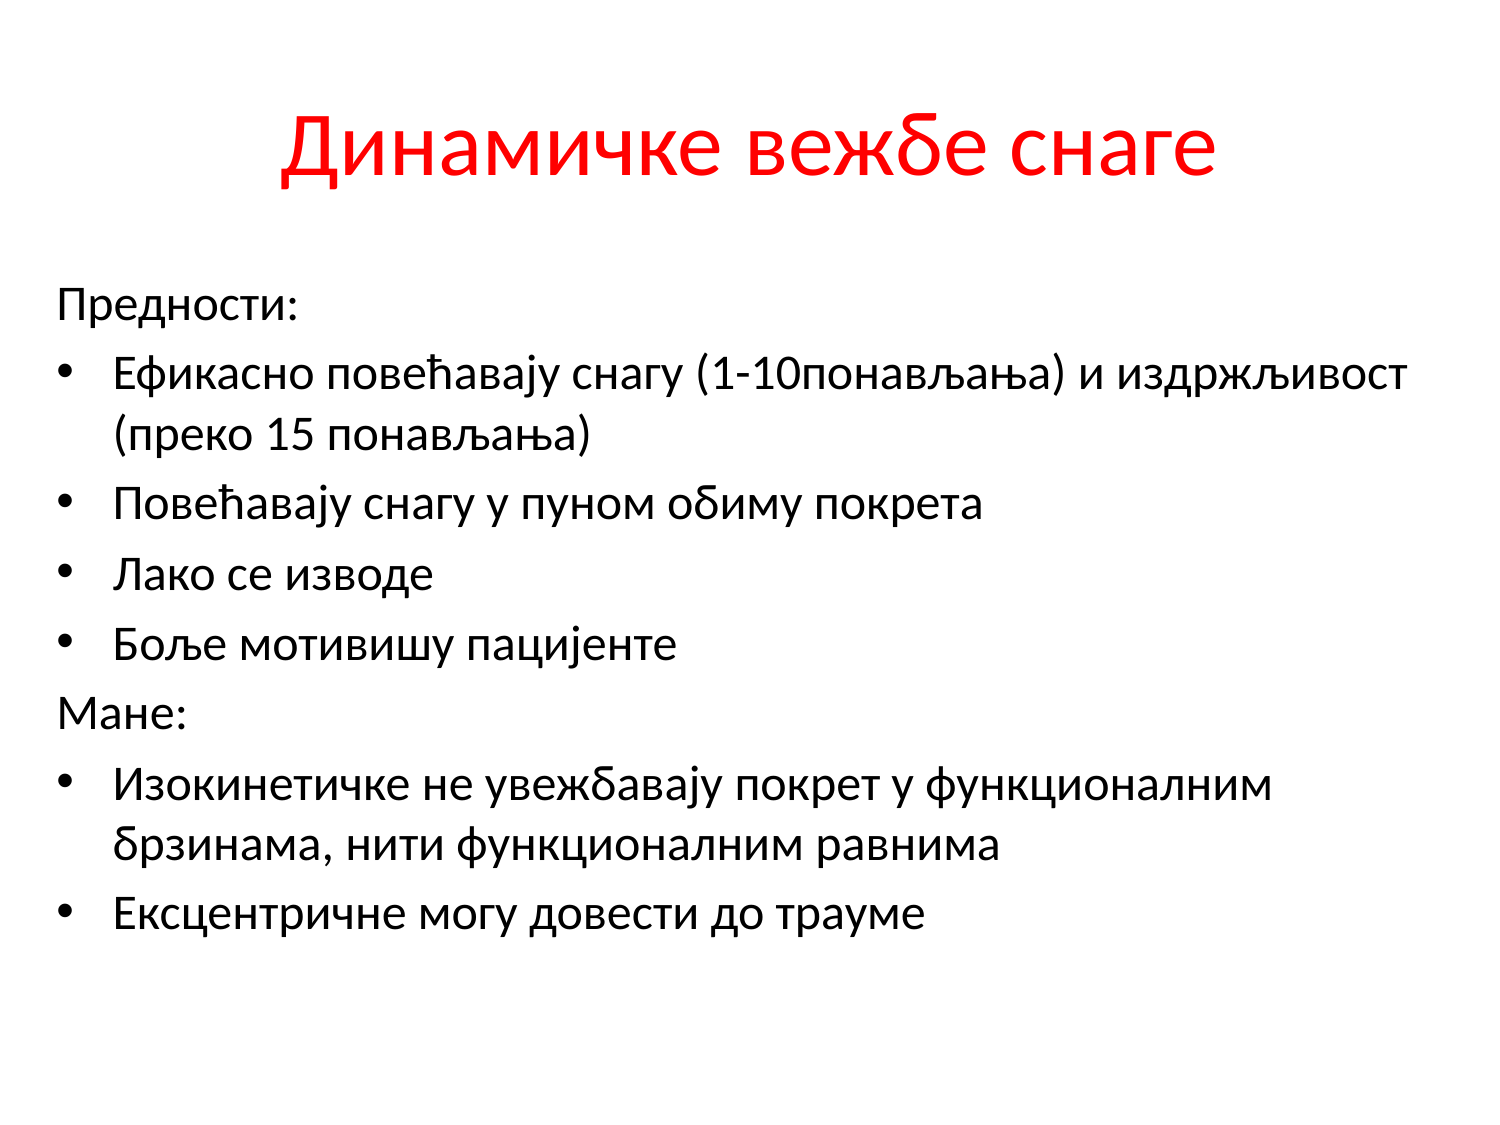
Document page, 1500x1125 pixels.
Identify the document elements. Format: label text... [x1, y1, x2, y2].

title Динамичке вежбе снаге [75, 45, 1425, 233]
list Предности: Ефикасно повећавају снагу (1-10понављања) и издржљивост (преко 15 понављања) Повећавају снагу у пуном обиму покрета Лако се изводе Боље мотивишу пацијенте Мане: Изокинетичке не увежбавају покрет у функционалним брзинама, нити функционалним равнима Ексцентричне могу довести до трауме [41, 262, 1425, 1094]
